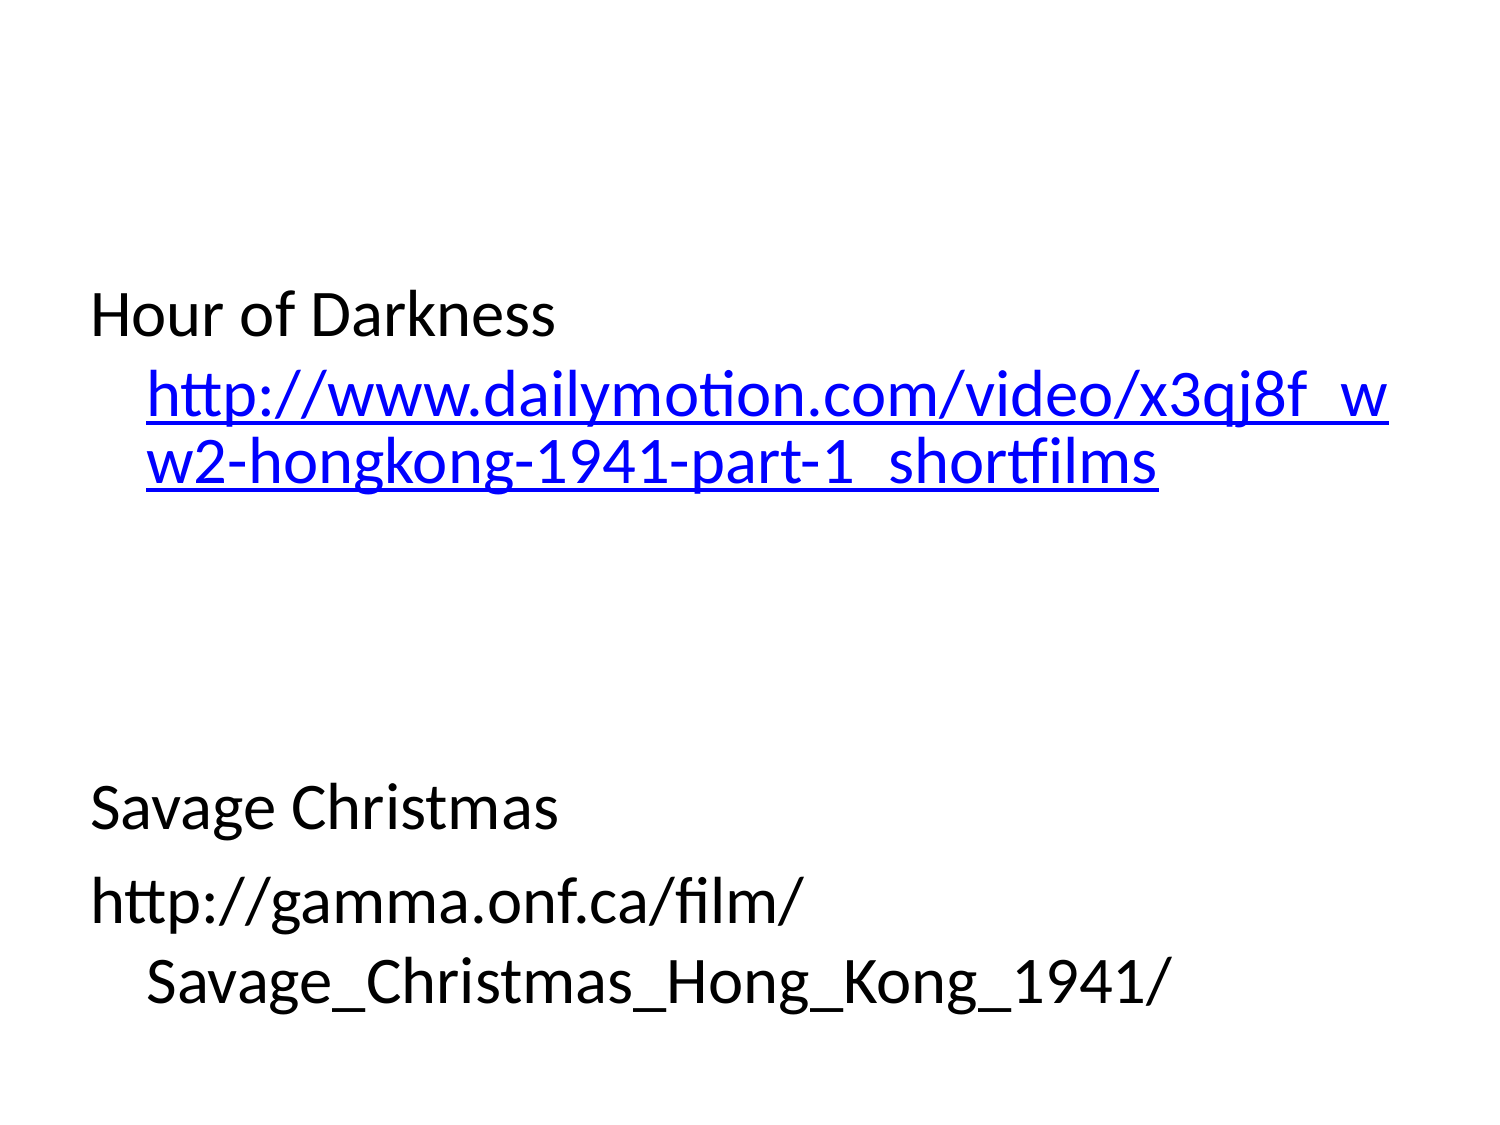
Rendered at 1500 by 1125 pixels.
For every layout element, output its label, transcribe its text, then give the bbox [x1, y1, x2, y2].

list Hour of Darkness http://www.dailymotion.com/video/x3qj8f_ww2-hongkong-1941-part-1_shortfilms Savage Christmas http://gamma.onf.ca/film/Savage_Christmas_Hong_Kong_1941/ [75, 262, 1425, 1005]
